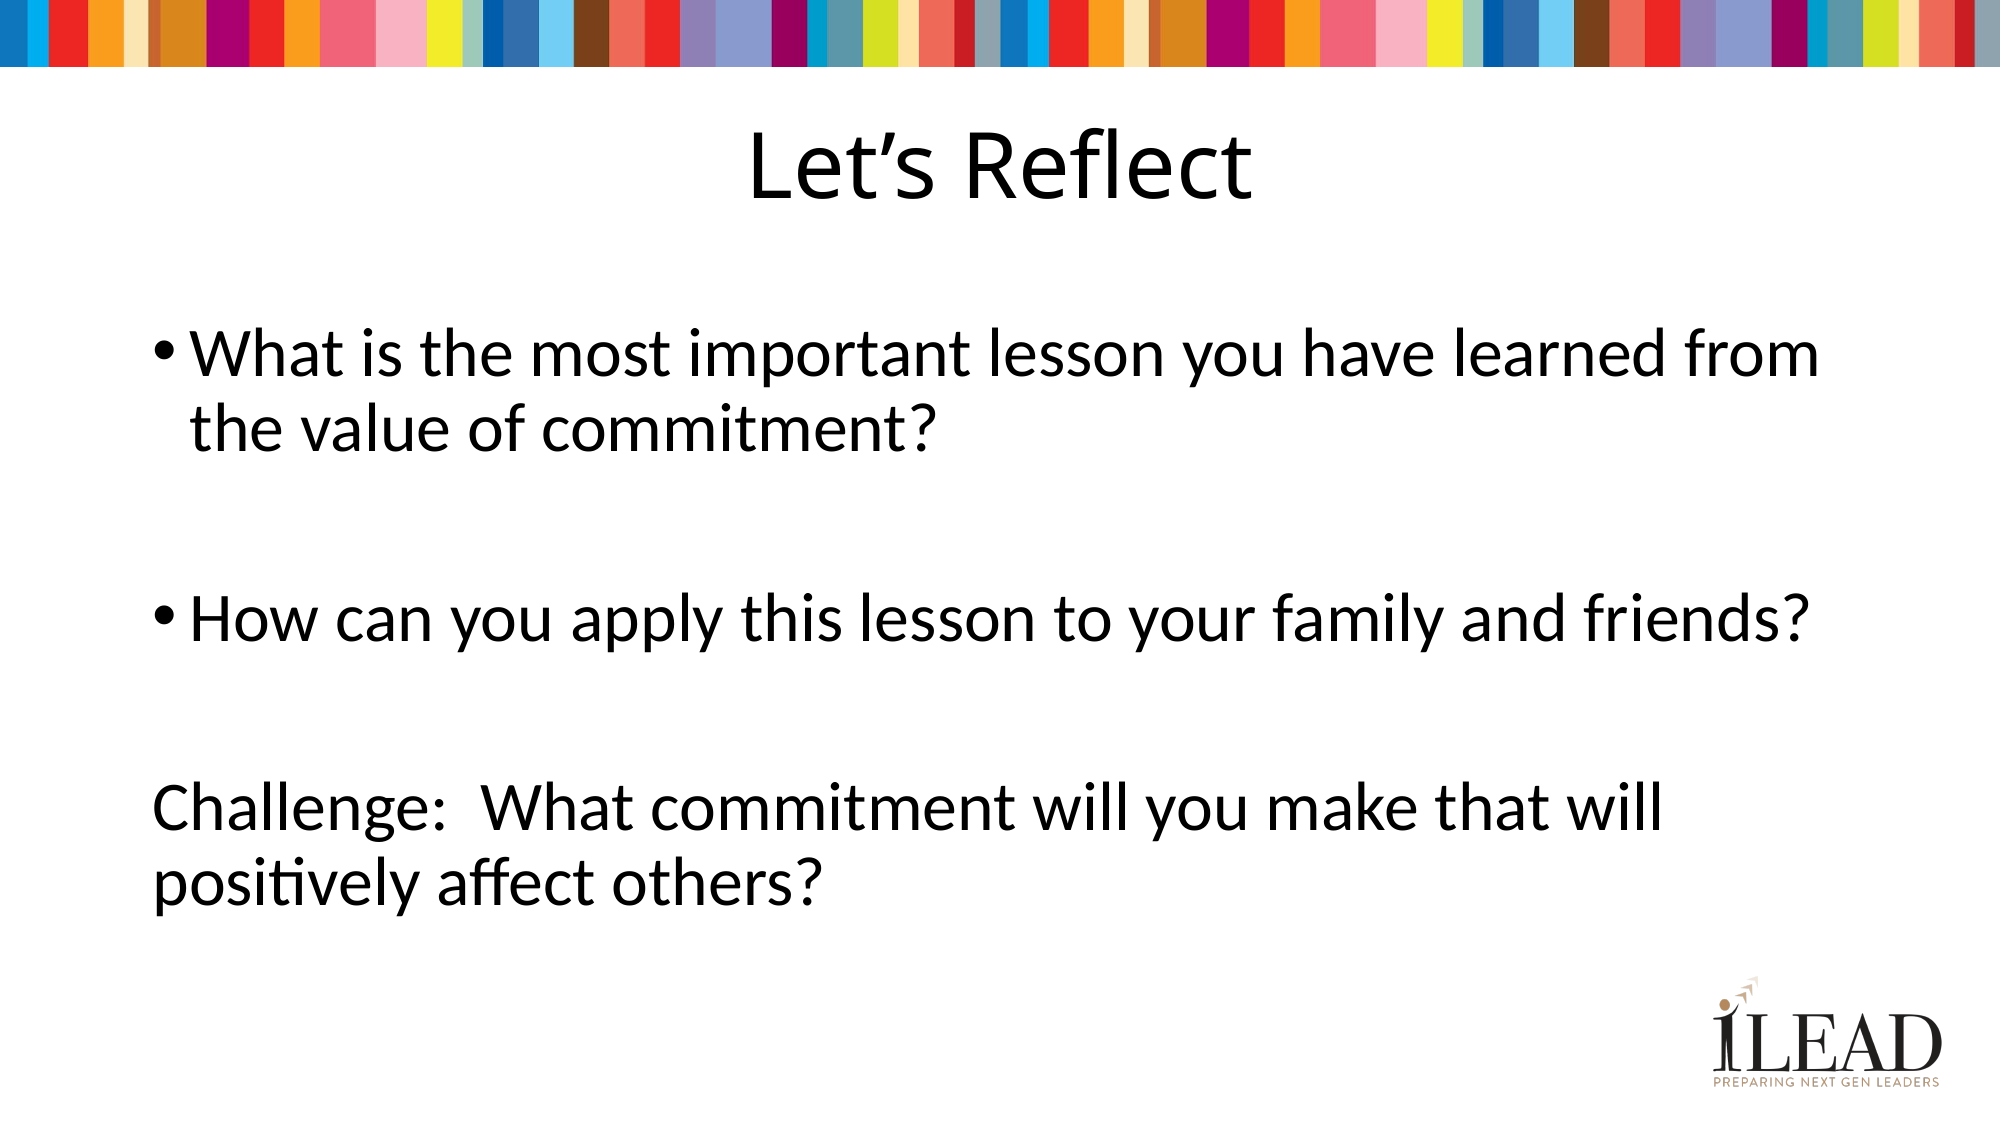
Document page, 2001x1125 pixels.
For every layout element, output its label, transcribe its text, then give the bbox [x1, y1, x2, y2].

picture [1048, 0, 1808, 67]
title Let’s Reflect [137, 67, 1863, 224]
list What is the most important lesson you have learned from the value of commitment? How can you apply this lesson to your family and friends? Challenge: What commitment will you make that will positively affect others? [137, 224, 1863, 939]
picture [1828, 0, 2000, 67]
picture [828, 0, 1026, 67]
picture [0, 0, 26, 67]
picture [48, 0, 808, 67]
picture [1709, 972, 1945, 1091]
